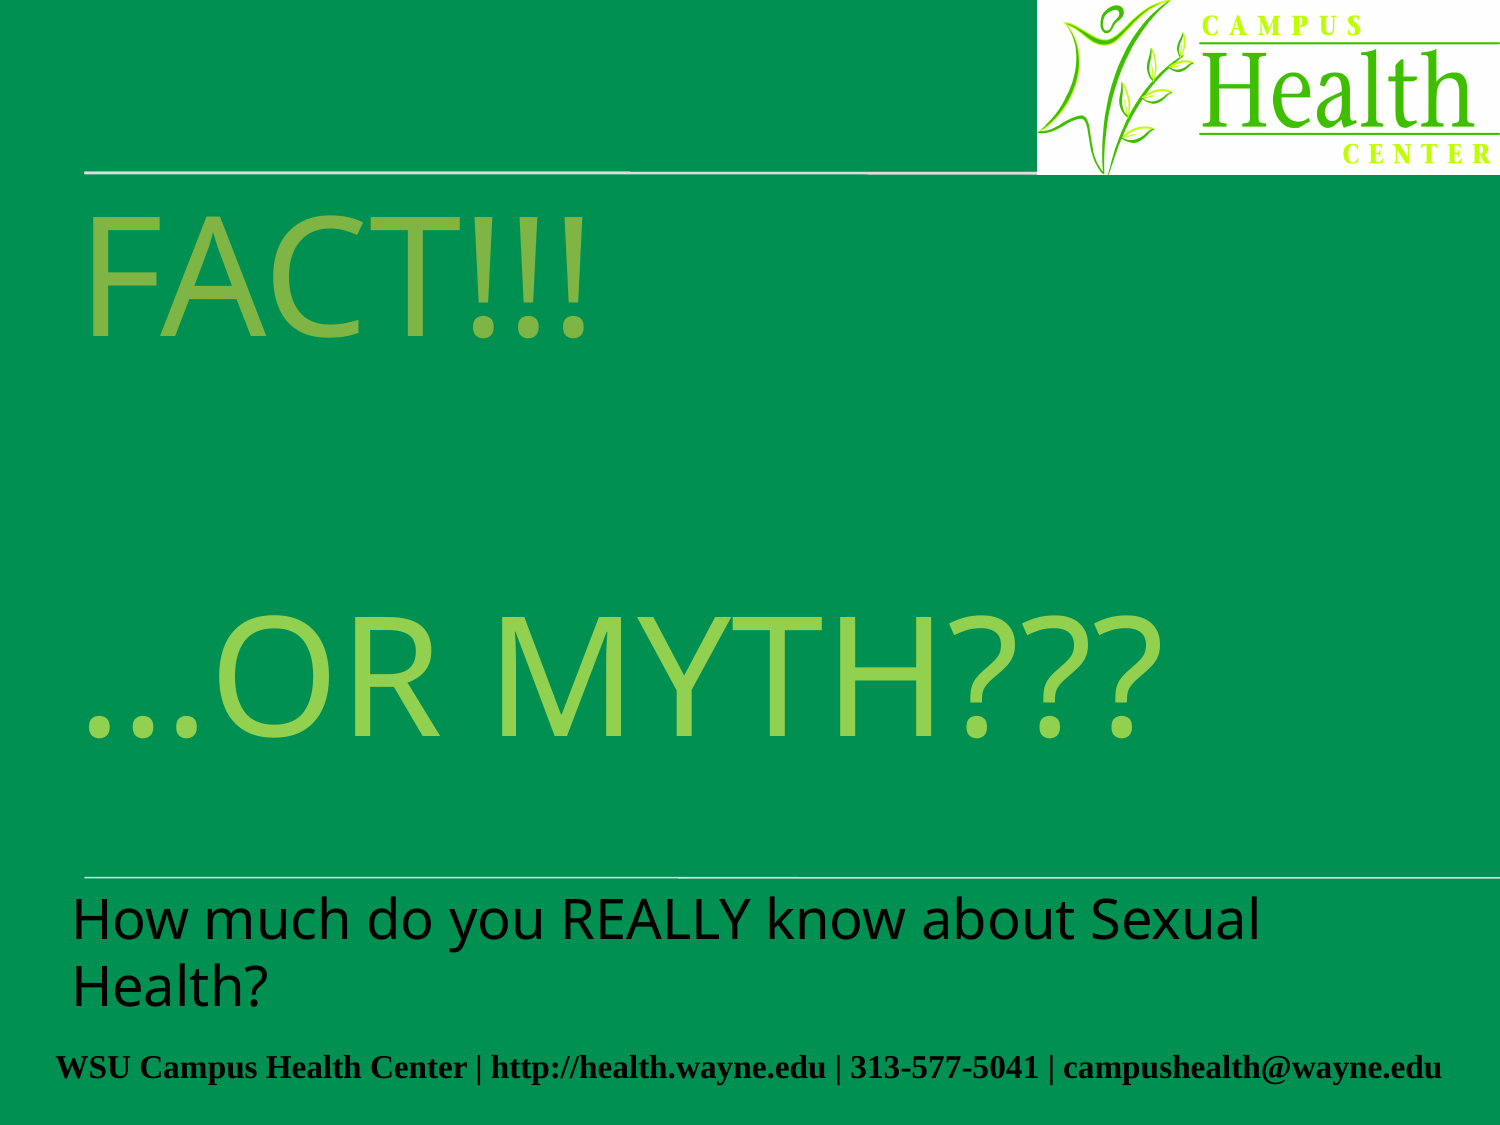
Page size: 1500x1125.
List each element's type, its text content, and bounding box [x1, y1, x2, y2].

title FACT!!! …or MYTH??? [62, 162, 1450, 650]
footer WSU Campus Health Center | http://health.wayne.edu | 313-577-5041 | campushealth@wayne.edu [0, 1037, 1500, 1125]
subtitle How much do you REALLY know about Sexual Health? [56, 875, 1444, 1025]
picture [1037, 0, 1500, 176]
